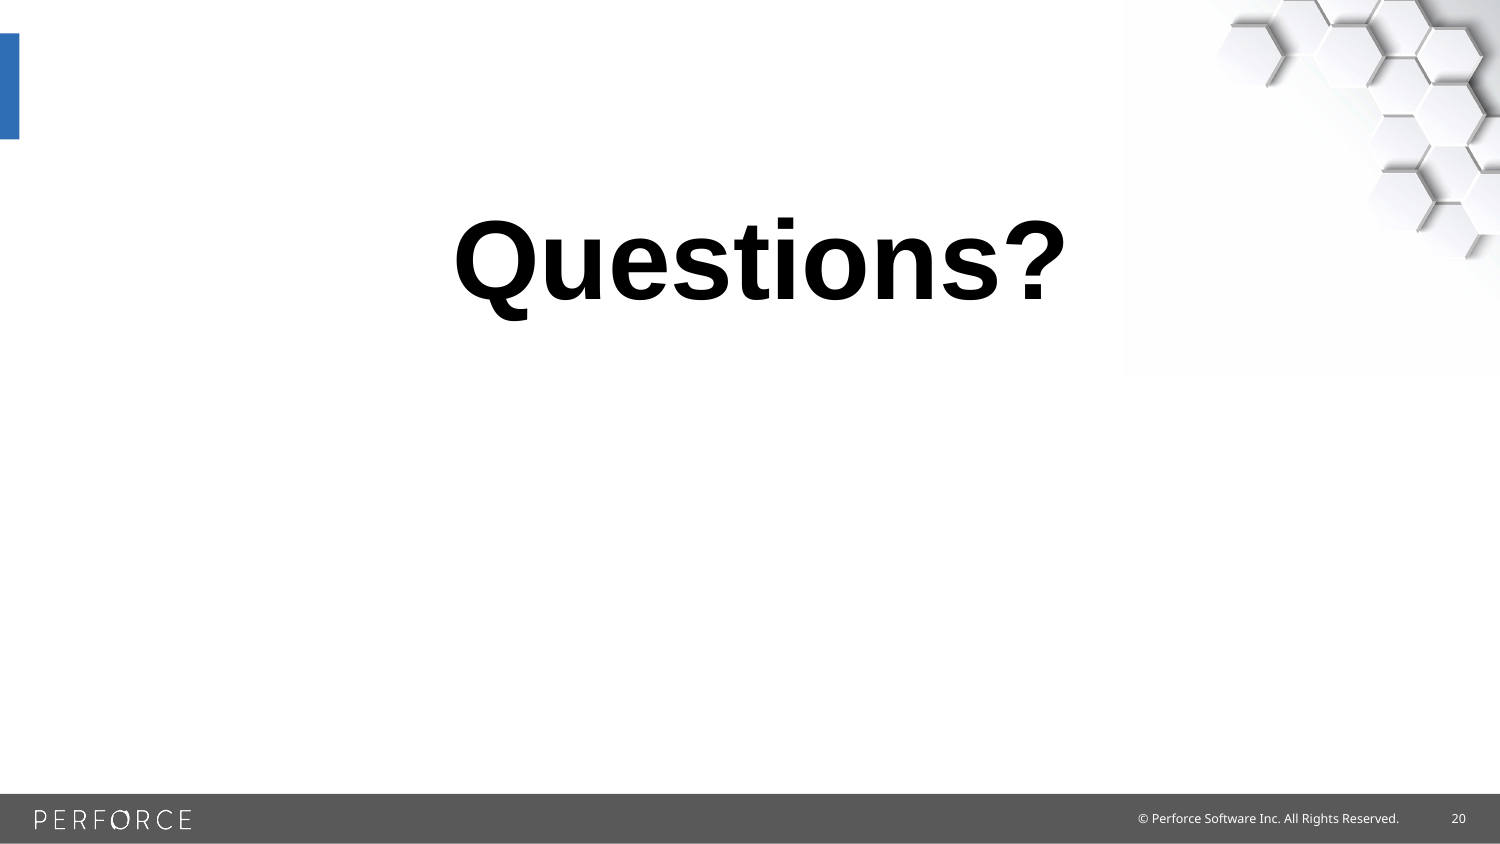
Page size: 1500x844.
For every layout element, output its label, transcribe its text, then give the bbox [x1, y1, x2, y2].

picture [34, 808, 192, 831]
picture [1123, 0, 1500, 377]
text_box Questions? [117, 197, 1406, 312]
